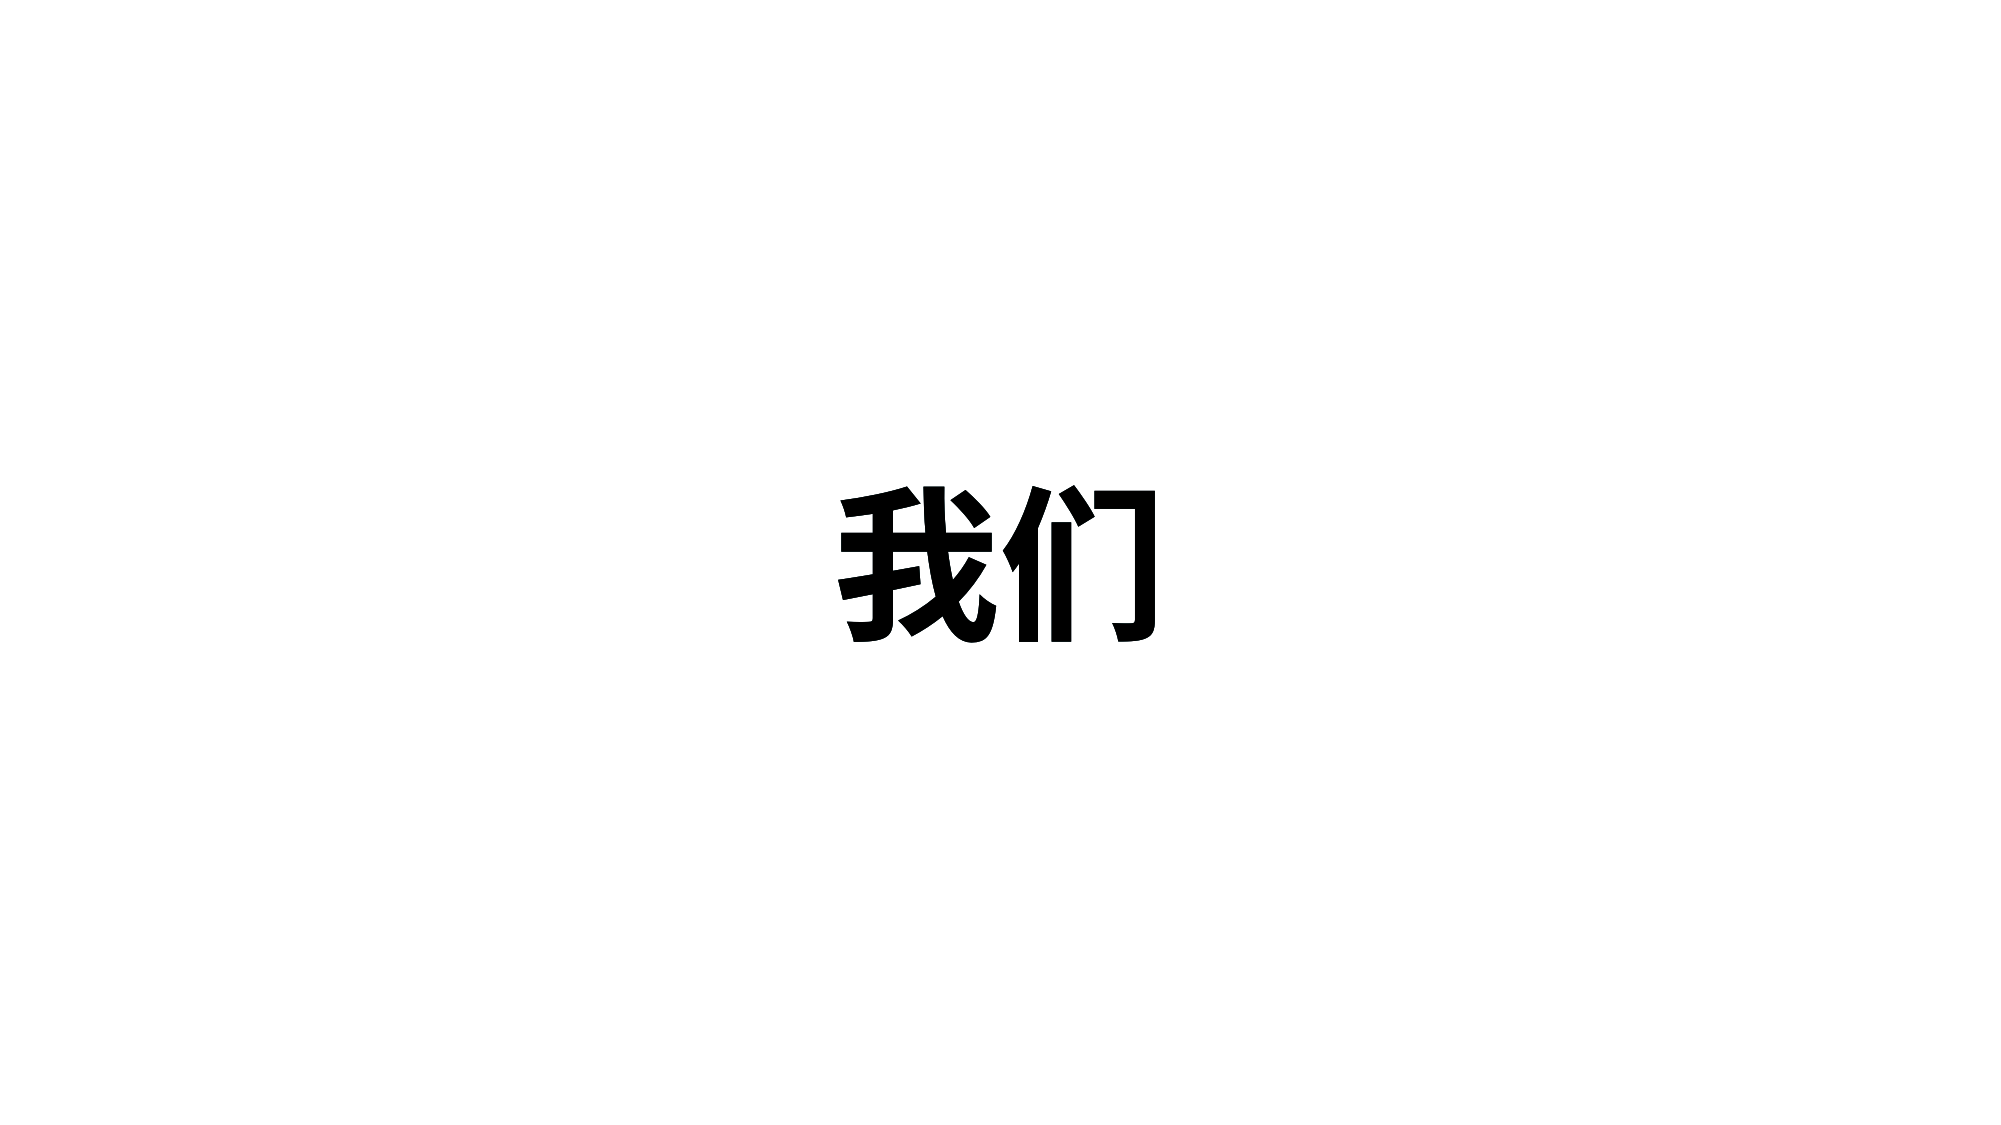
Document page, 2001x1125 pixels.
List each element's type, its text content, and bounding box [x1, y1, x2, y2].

text_box 我们 [745, 453, 1255, 669]
